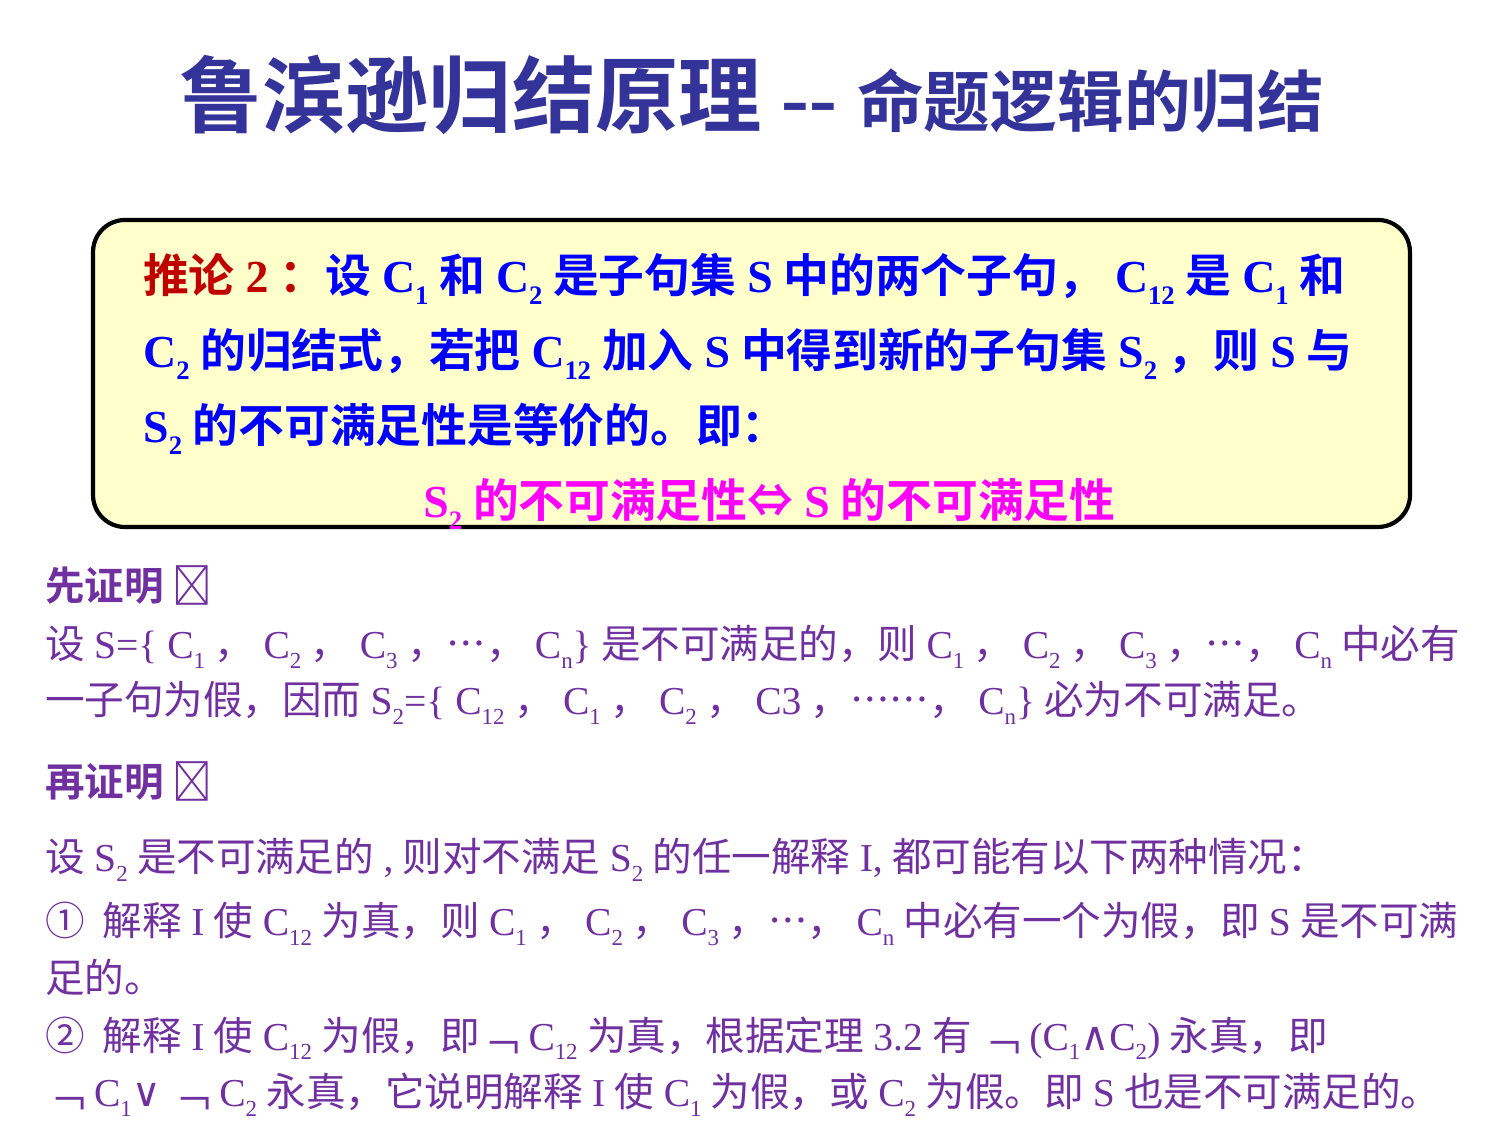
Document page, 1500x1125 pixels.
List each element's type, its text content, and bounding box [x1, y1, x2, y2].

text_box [92, 219, 1411, 528]
list 先证明  设S={ C1，C2，C3，…，Cn}是不可满足的，则C1，C2，C3，…，Cn中必有一子句为假，因而S2={ C12，C1，C2，C3，……，Cn}必为不可满足。 再证明  设S2是不可满足的,则对不满足S2的任一解释I,都可能有以下两种情况： ① 解释I使C12为真，则C1，C2，C3，…，Cn中必有一个为假，即S是不可满足的。 ② 解释I使C12为假，即﹁C12为真，根据定理3.2有 ﹁(C1∧C2)永真，即﹁C1∨﹁C2永真，它说明解释I使C1为假，或C2为假。即S也是不可满足的。 由此可见S与S2的不可满足性是等价的。即 S的不可满足性 ⇔ S2的不可满足性 [0, 550, 1500, 965]
title 鲁滨逊归结原理--命题逻辑的归结 [76, 19, 1427, 169]
